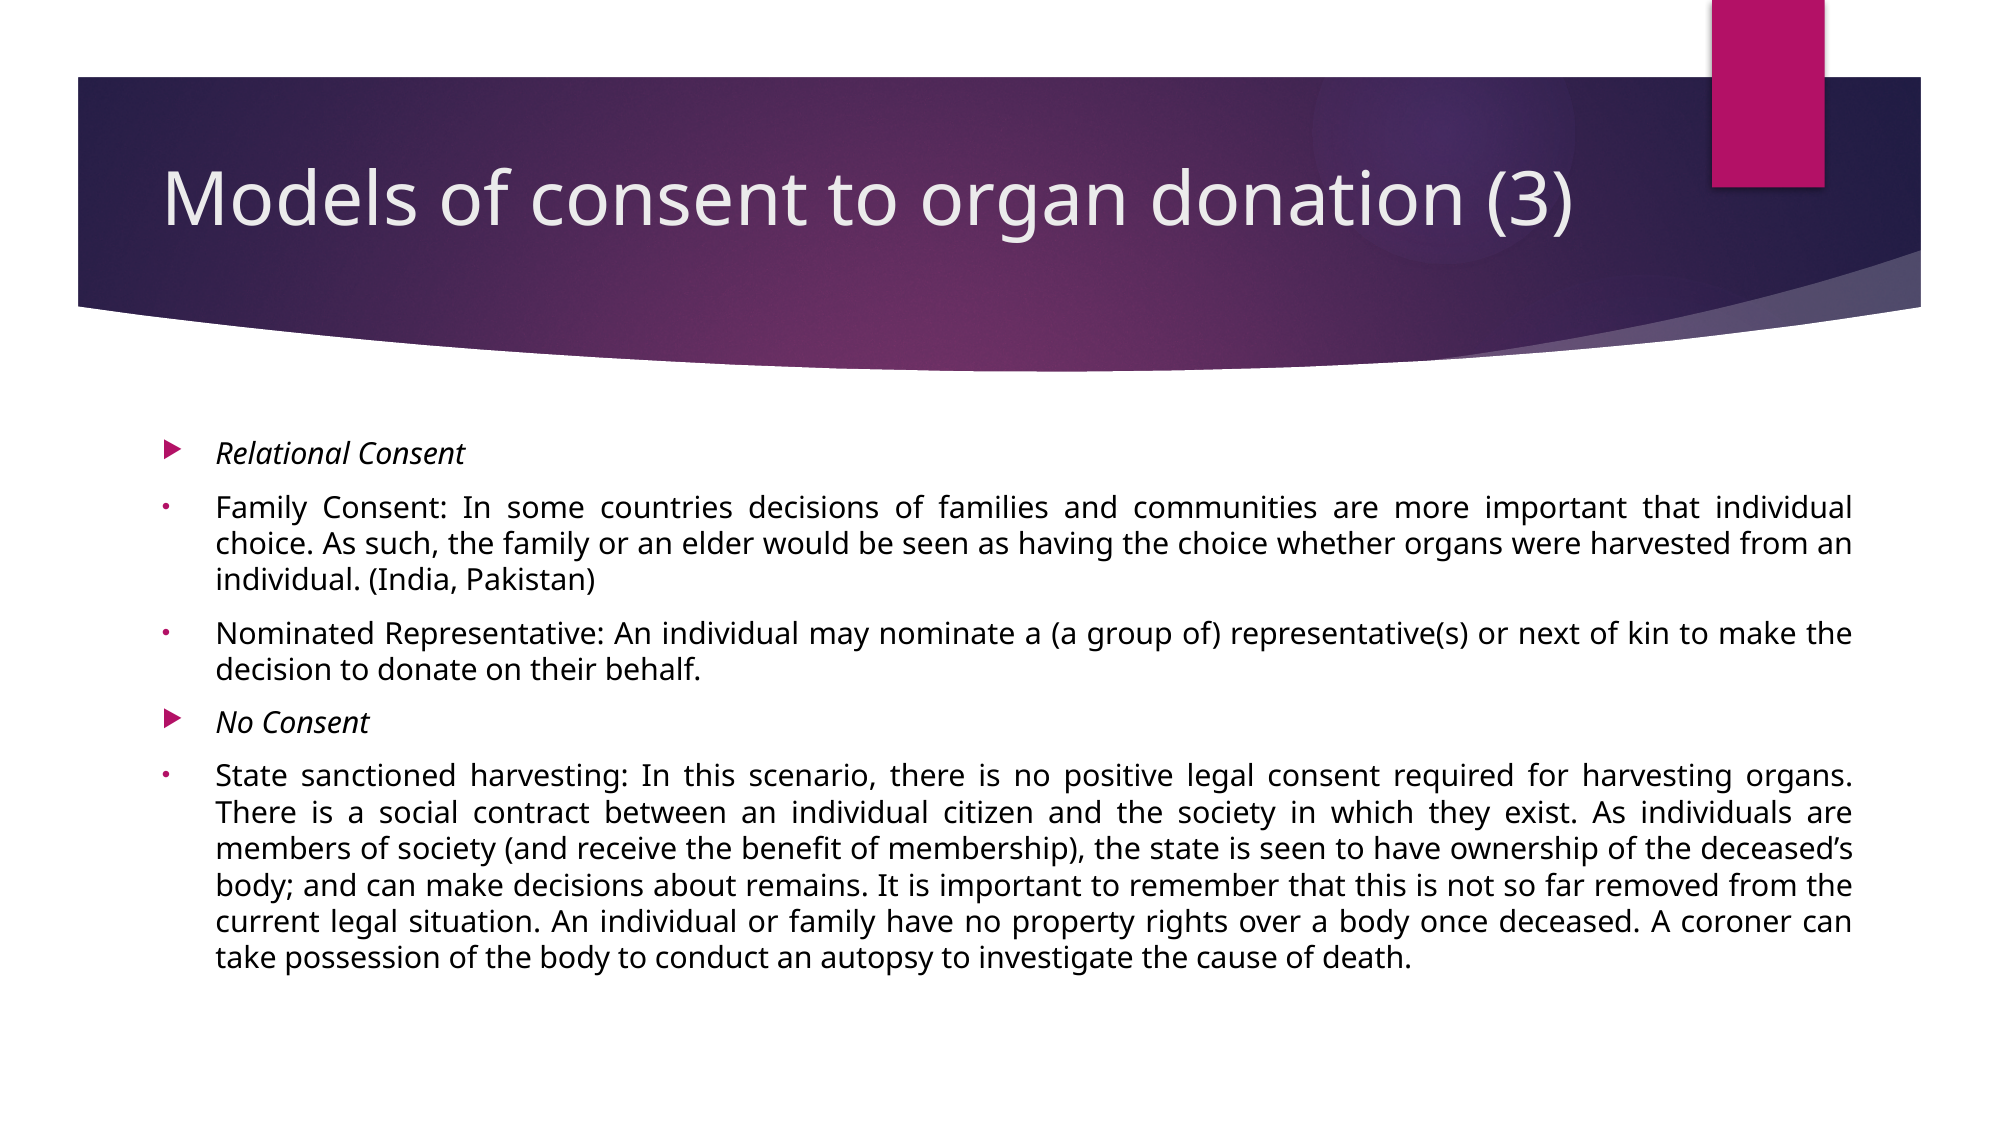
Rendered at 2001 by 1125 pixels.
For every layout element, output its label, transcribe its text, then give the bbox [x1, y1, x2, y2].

title Models of consent to organ donation (3) [146, 137, 1743, 254]
list Relational Consent Family Consent: In some countries decisions of families and communities are more important that individual choice. As such, the family or an elder would be seen as having the choice whether organs were harvested from an individual. (India, Pakistan) Nominated Representative: An individual may nominate a (a group of) representative(s) or next of kin to make the decision to donate on their behalf. No Consent State sanctioned harvesting: In this scenario, there is no positive legal consent required for harvesting organs. There is a social contract between an individual citizen and the society in which they exist. As individuals are members of society (and receive the benefit of membership), the state is seen to have ownership of the deceased’s body; and can make decisions about remains. It is important to remember that this is not so far removed from the current legal situation. An individual or family have no property rights over a body once deceased. A coroner can take possession of the body to conduct an autopsy to investigate the cause of death. [146, 427, 1869, 988]
